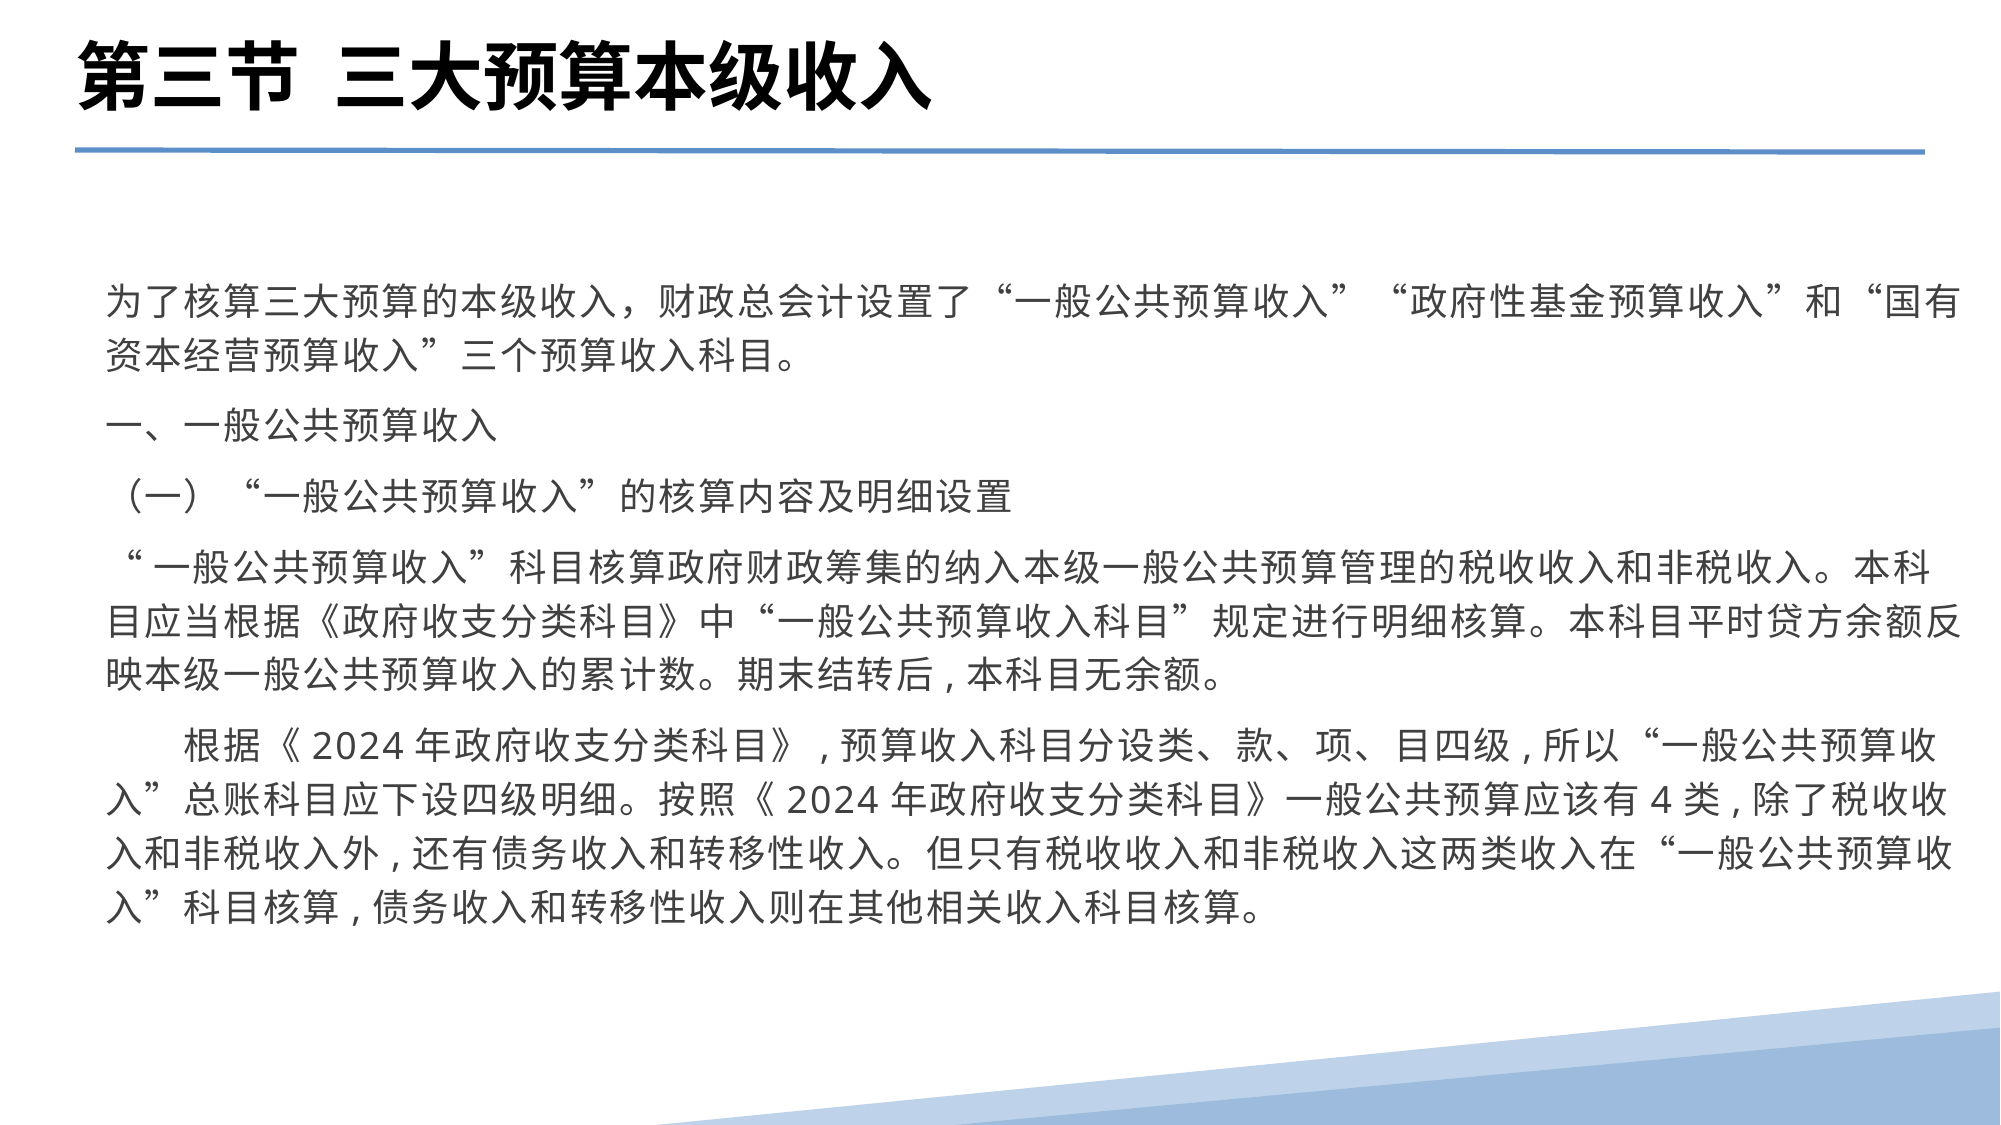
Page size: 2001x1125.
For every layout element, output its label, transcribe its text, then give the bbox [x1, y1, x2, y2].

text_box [656, 991, 2000, 1125]
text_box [74, 149, 1925, 153]
text_box 为了核算三大预算的本级收入，财政总会计设置了“一般公共预算收入”“政府性基金预算收入”和“国有资本经营预算收入”三个预算收入科目。 一、一般公共预算收入 （一）“一般公共预算收入”的核算内容及明细设置 “一般公共预算收入”科目核算政府财政筹集的纳入本级一般公共预算管理的税收收入和非税收入。本科目应当根据《政府收支分类科目》中“一般公共预算收入科目”规定进行明细核算。本科目平时贷方余额反映本级一般公共预算收入的累计数。期末结转后,本科目无余额。 根据《2024年政府收支分类科目》,预算收入科目分设类、款、项、目四级,所以“一般公共预算收入”总账科目应下设四级明细。按照《2024年政府收支分类科目》一般公共预算应该有4类,除了税收收入和非税收入外,还有债务收入和转移性收入。但只有税收收入和非税收入这两类收入在“一般公共预算收入”科目核算,债务收入和转移性收入则在其他相关收入科目核算。 [94, 177, 1977, 1021]
text_box 第三节 三大预算本级收入 [75, 24, 1925, 125]
